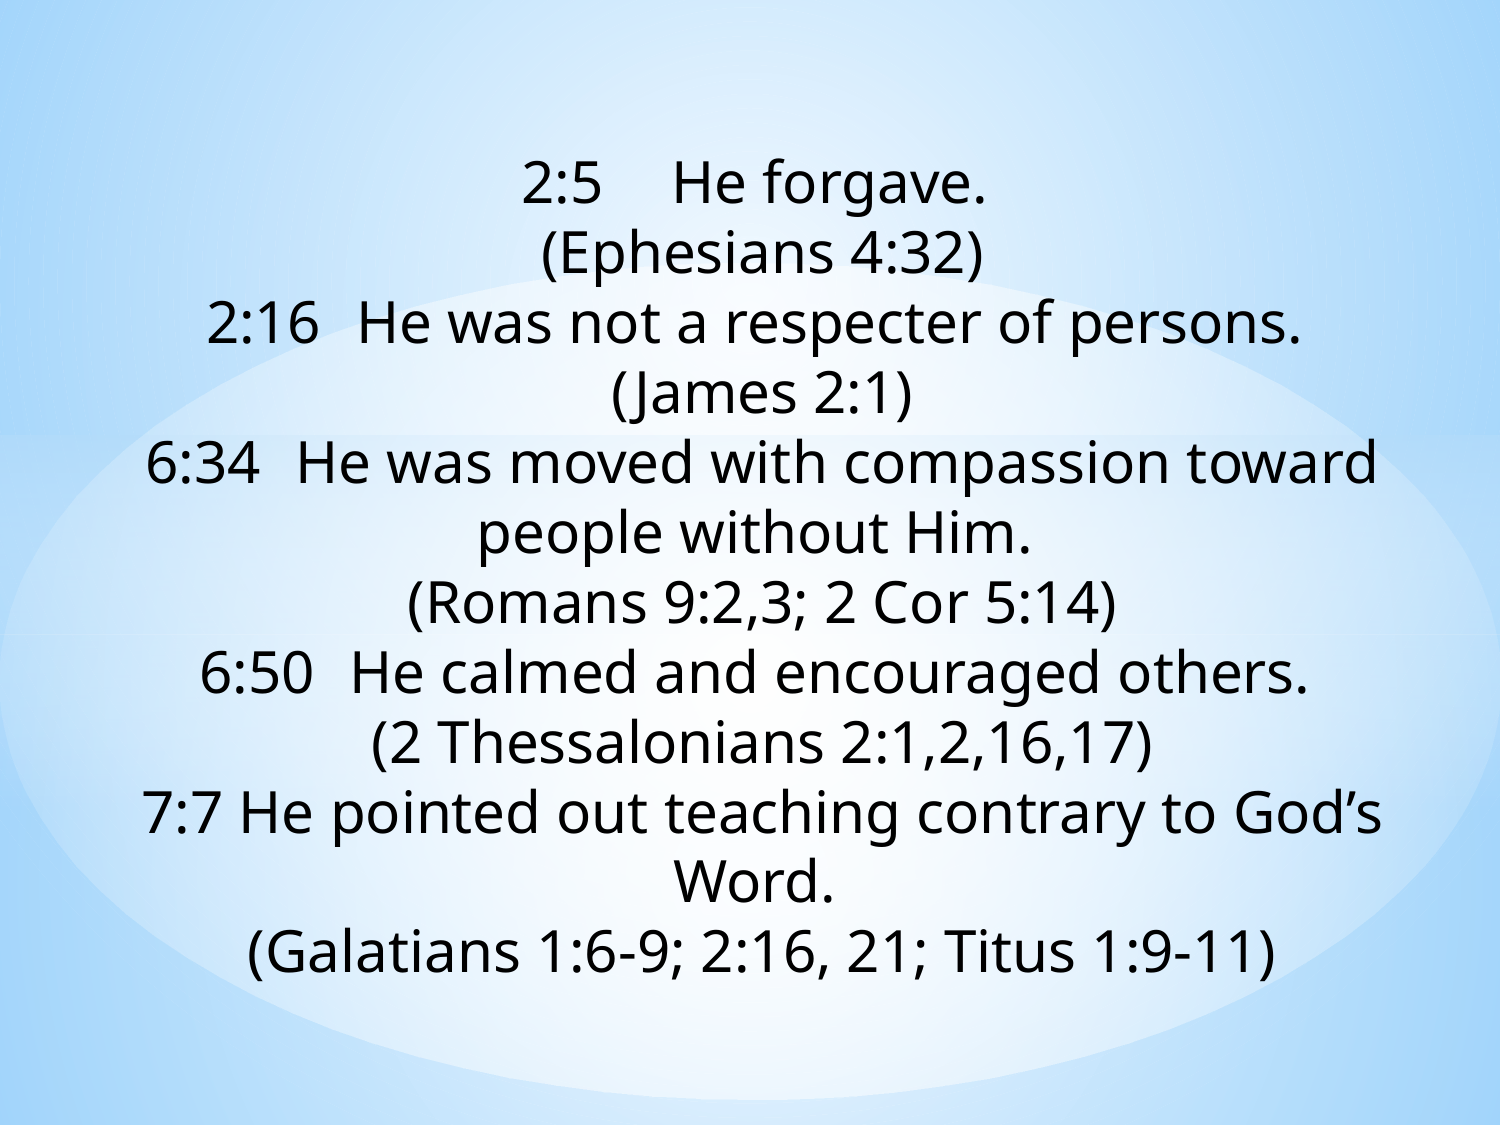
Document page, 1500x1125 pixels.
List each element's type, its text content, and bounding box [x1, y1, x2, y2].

text_box 2:5 He forgave. (Ephesians 4:32) 2:16 He was not a respecter of persons. (James 2:1) 6:34 He was moved with compassion toward people without Him. (Romans 9:2,3; 2 Cor 5:14) 6:50 He calmed and encouraged others. (2 Thessalonians 2:1,2,16,17) 7:7 He pointed out teaching contrary to God’s Word. (Galatians 1:6-9; 2:16, 21; Titus 1:9-11) [49, 137, 1475, 1062]
